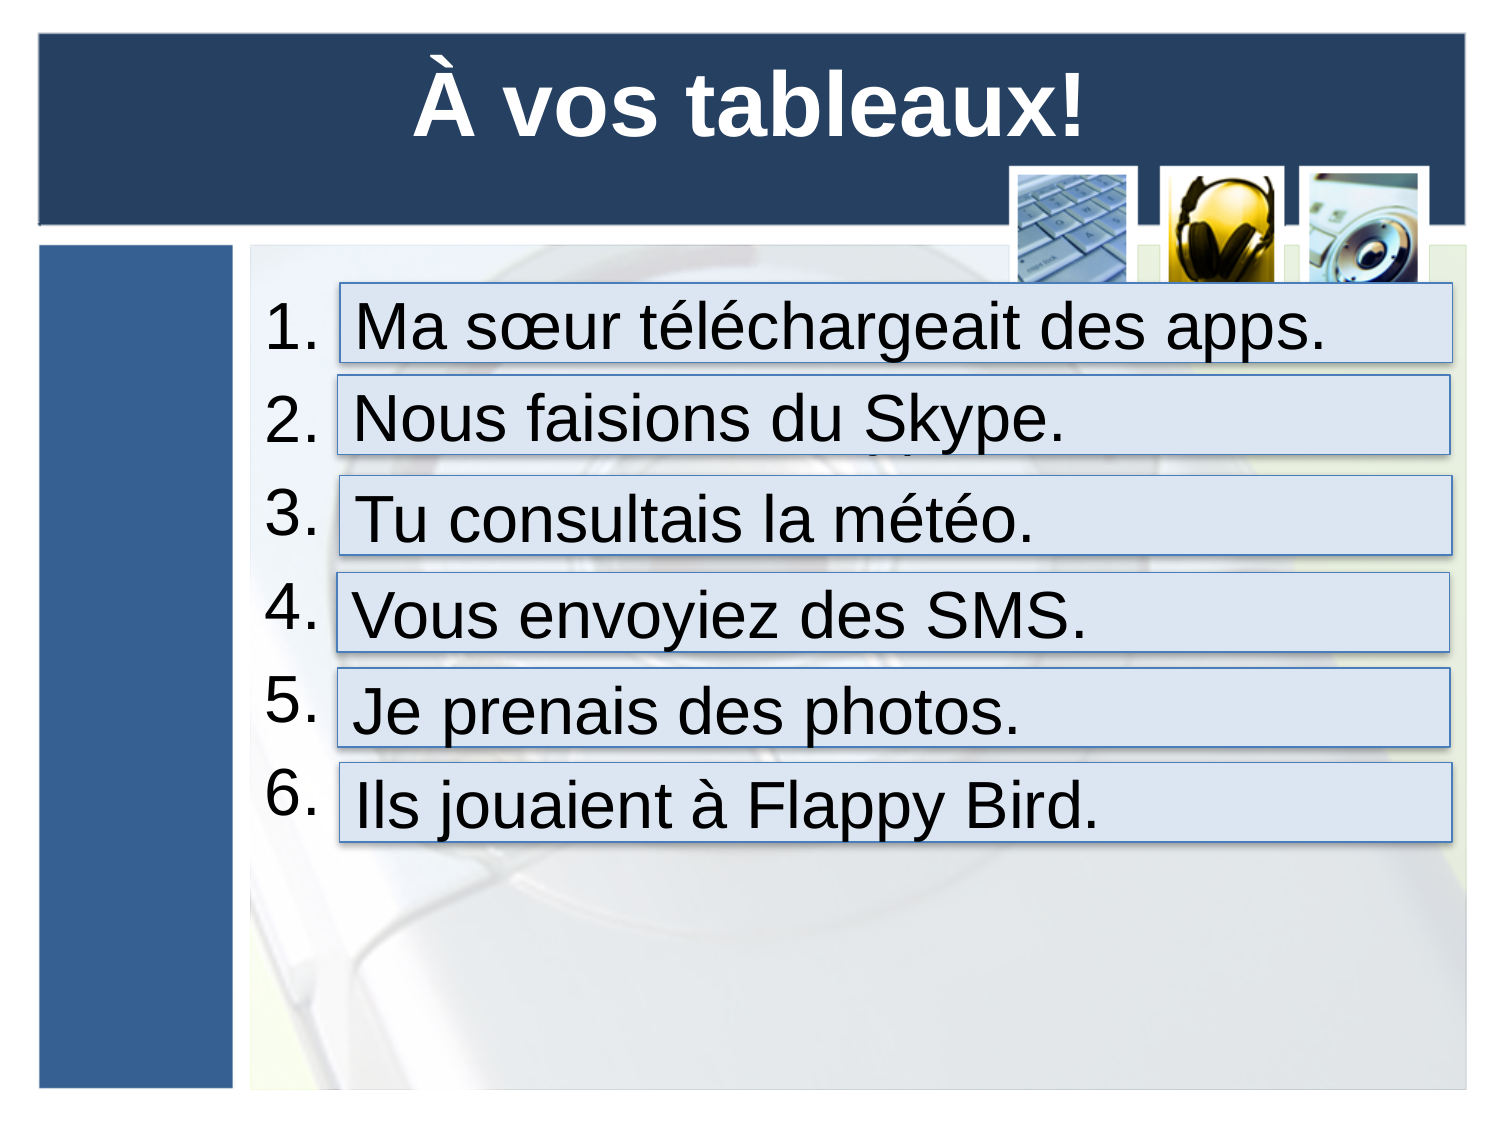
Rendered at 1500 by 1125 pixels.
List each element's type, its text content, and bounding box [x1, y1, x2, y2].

text_box Ils jouaient à Flappy Bird. [339, 762, 1453, 843]
text_box Vous envoyiez des SMS. [336, 572, 1450, 653]
text_box Tu consultais la météo. [339, 475, 1453, 556]
text_box Ma sœur téléchargeait des apps. [339, 282, 1453, 363]
title À vos tableaux! [75, 37, 1425, 163]
text_box Je prenais des photos. [337, 667, 1451, 748]
list Ma sœur / télécharger des apps Nous / faire du skype Tu / consulter la météo Vous / envoyer des SMS Je / prendre des photos ils / jouer à Flappy Bird [249, 275, 1425, 1005]
text_box Nous faisions du Skype. [337, 374, 1451, 455]
picture [0, 0, 1500, 1125]
